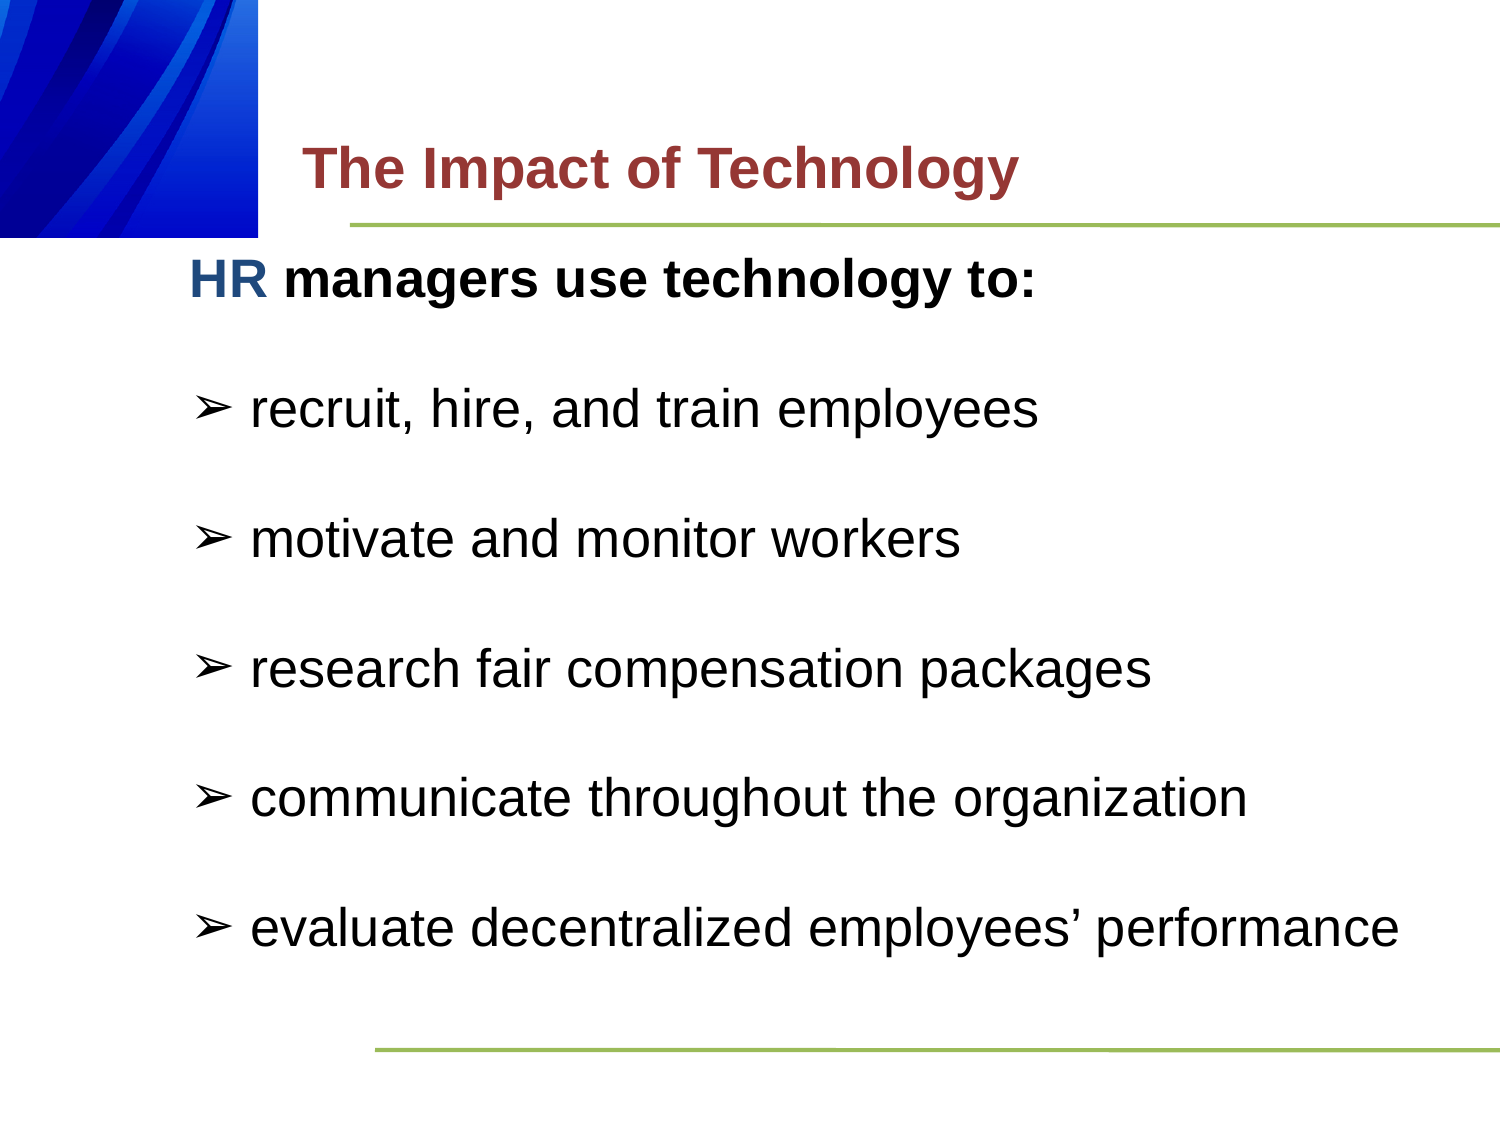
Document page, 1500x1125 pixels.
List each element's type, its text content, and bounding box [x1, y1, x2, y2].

picture [0, 0, 259, 238]
text_box The Impact of Technology [287, 122, 1500, 208]
text_box [62, 200, 1300, 261]
text_box HR managers use technology to: recruit, hire, and train employees motivate and monitor workers research fair compensation packages communicate throughout the organization evaluate decentralized employees’ performance [174, 235, 1425, 1084]
